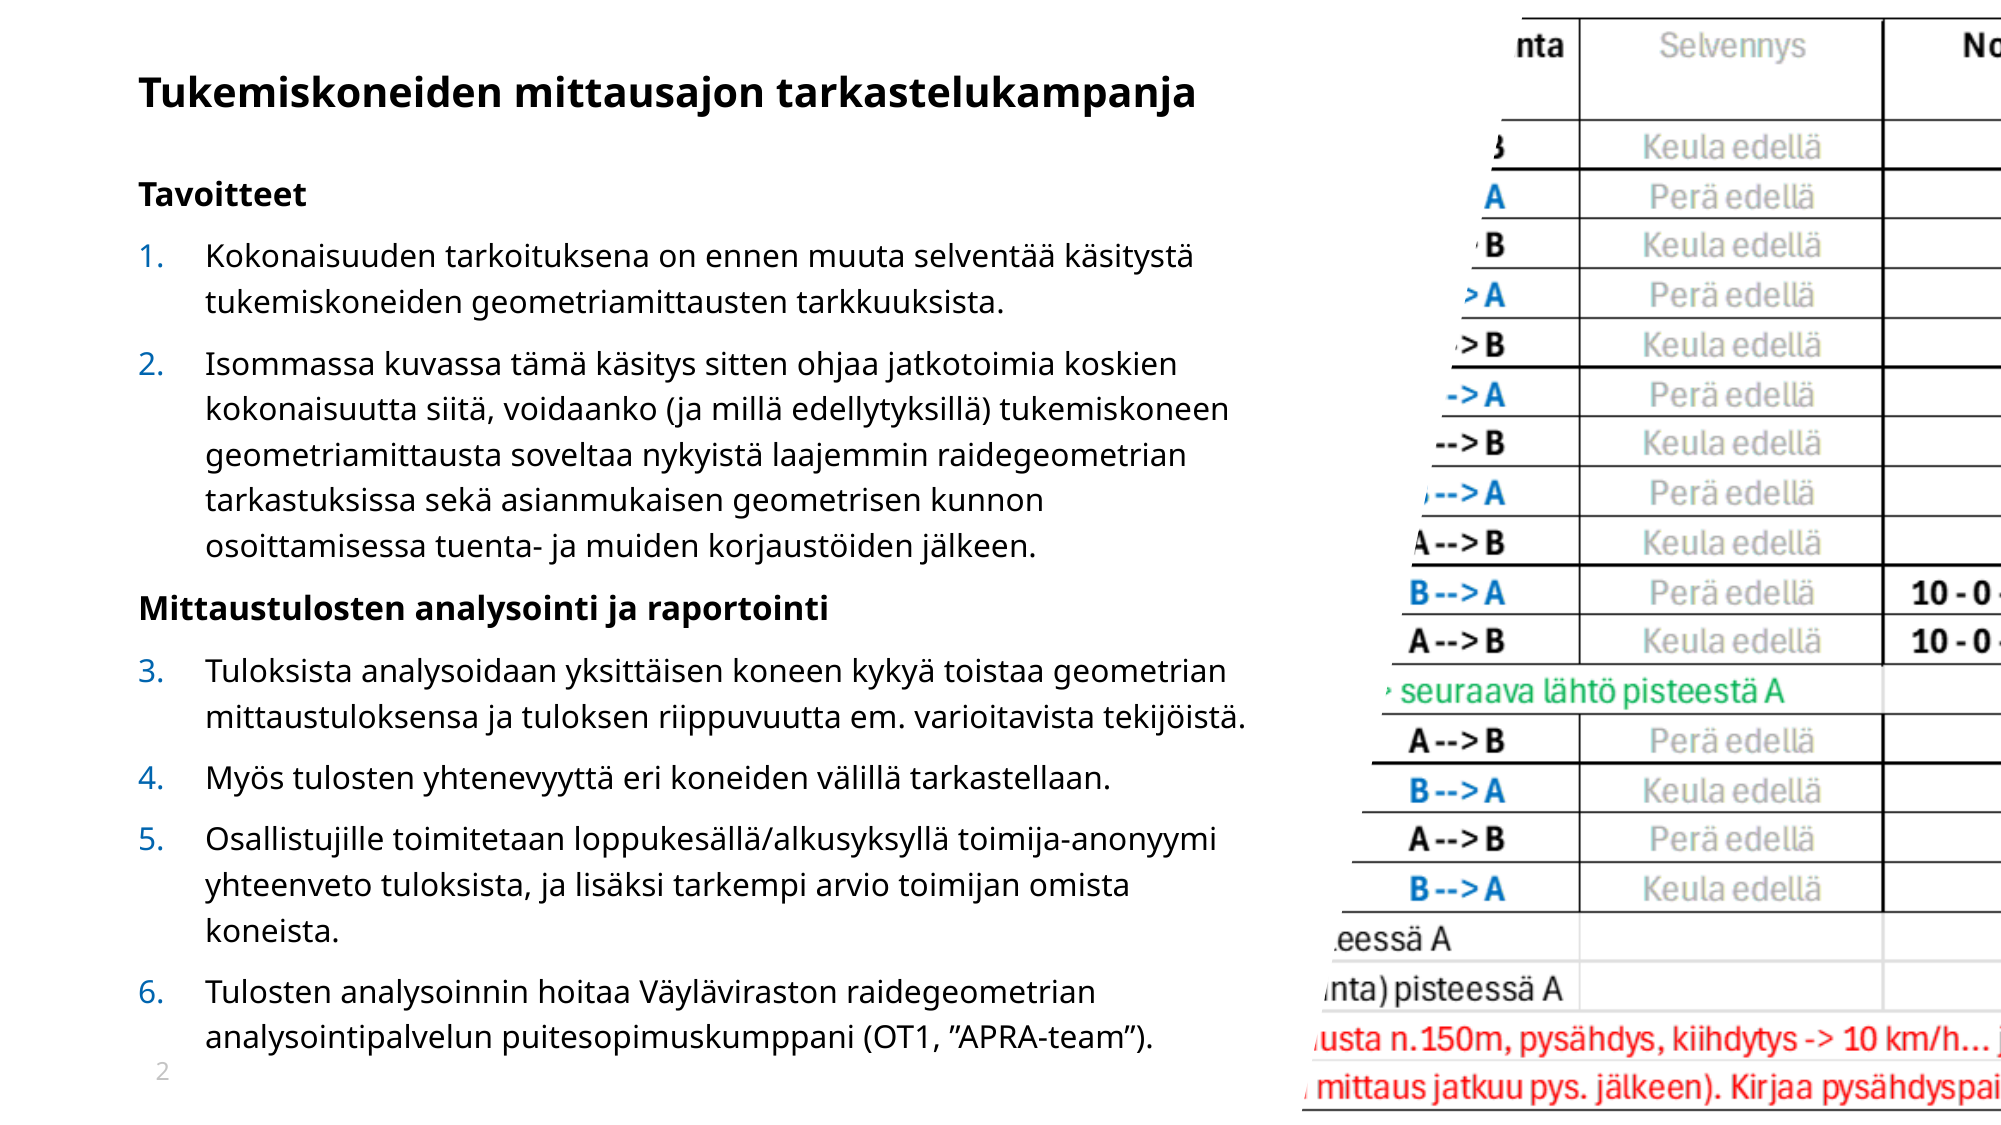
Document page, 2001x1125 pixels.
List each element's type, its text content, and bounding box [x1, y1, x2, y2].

title Tukemiskoneiden mittausajon tarkastelukampanja [123, 51, 1265, 157]
slide_number 2 [140, 1042, 233, 1103]
list Tavoitteet Kokonaisuuden tarkoituksena on ennen muuta selventää käsitystä tukemiskoneiden geometriamittausten tarkkuuksista. Isommassa kuvassa tämä käsitys sitten ohjaa jatkotoimia koskien kokonaisuutta siitä, voidaanko (ja millä edellytyksillä) tukemiskoneen geometriamittausta soveltaa nykyistä laajemmin raidegeometrian tarkastuksissa sekä asianmukaisen geometrisen kunnon osoittamisessa tuenta- ja muiden korjaustöiden jälkeen. Mittaustulosten analysointi ja raportointi Tuloksista analysoidaan yksittäisen koneen kykyä toistaa geometrian mittaustuloksensa ja tuloksen riippuvuutta em. varioitavista tekijöistä. Myös tulosten yhtenevyyttä eri koneiden välillä tarkastellaan. Osallistujille toimitetaan loppukesällä/alkusyksyllä toimija-anonyymi yhteenveto tuloksista, ja lisäksi tarkempi arvio toimijan omista koneista. Tulosten analysoinnin hoitaa Väyläviraston raidegeometrian analysointipalvelun puitesopimuskumppani (OT1, ”APRA-team”). [123, 157, 1279, 1103]
picture [1299, 0, 2001, 1125]
